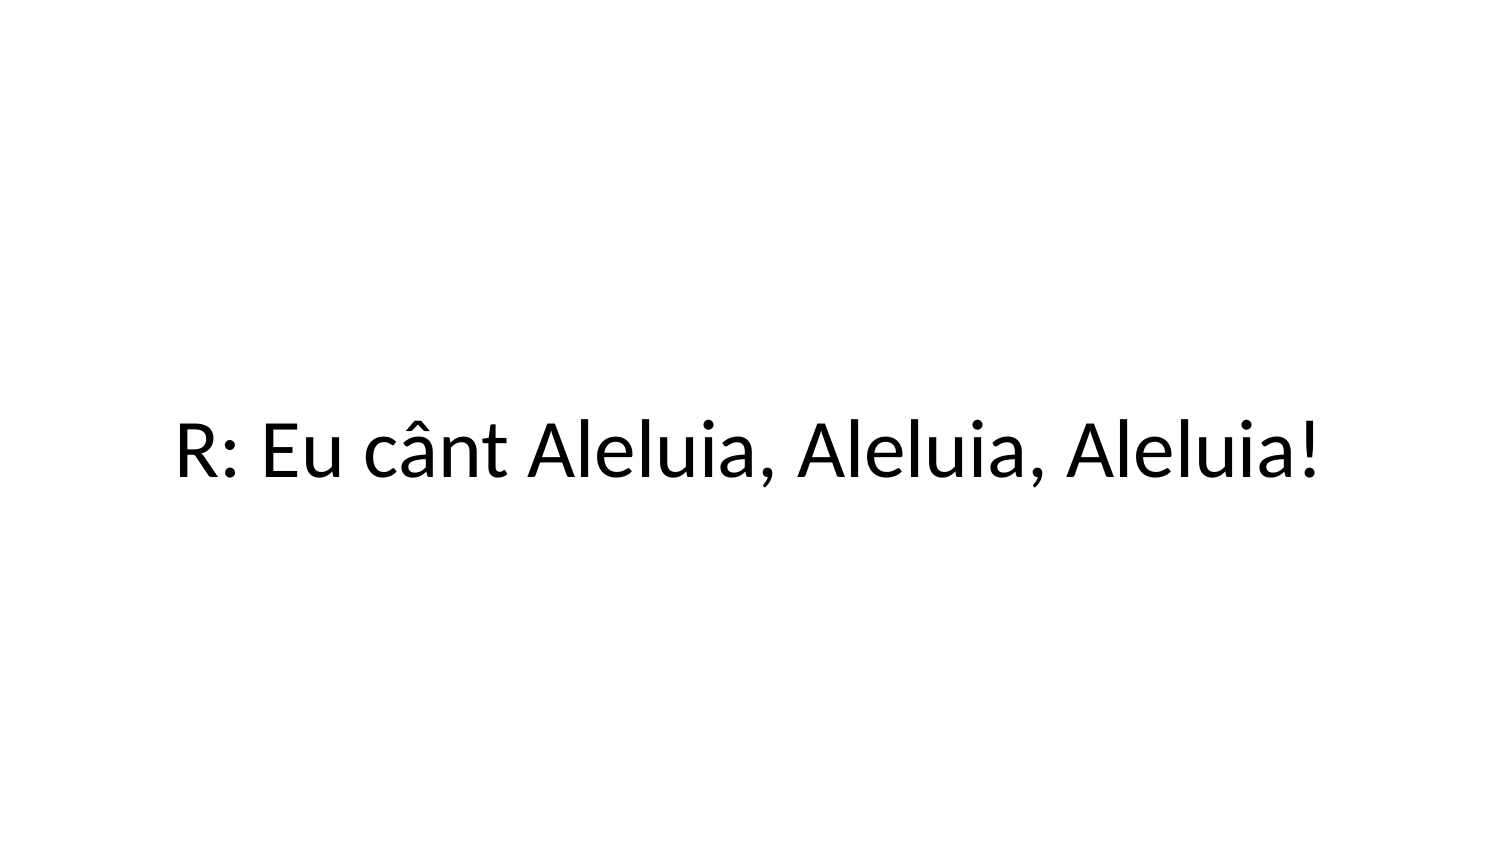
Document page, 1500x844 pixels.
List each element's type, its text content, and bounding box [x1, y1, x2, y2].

text_box R: Eu cânt Aleluia, Aleluia, Aleluia! [159, 341, 1341, 502]
